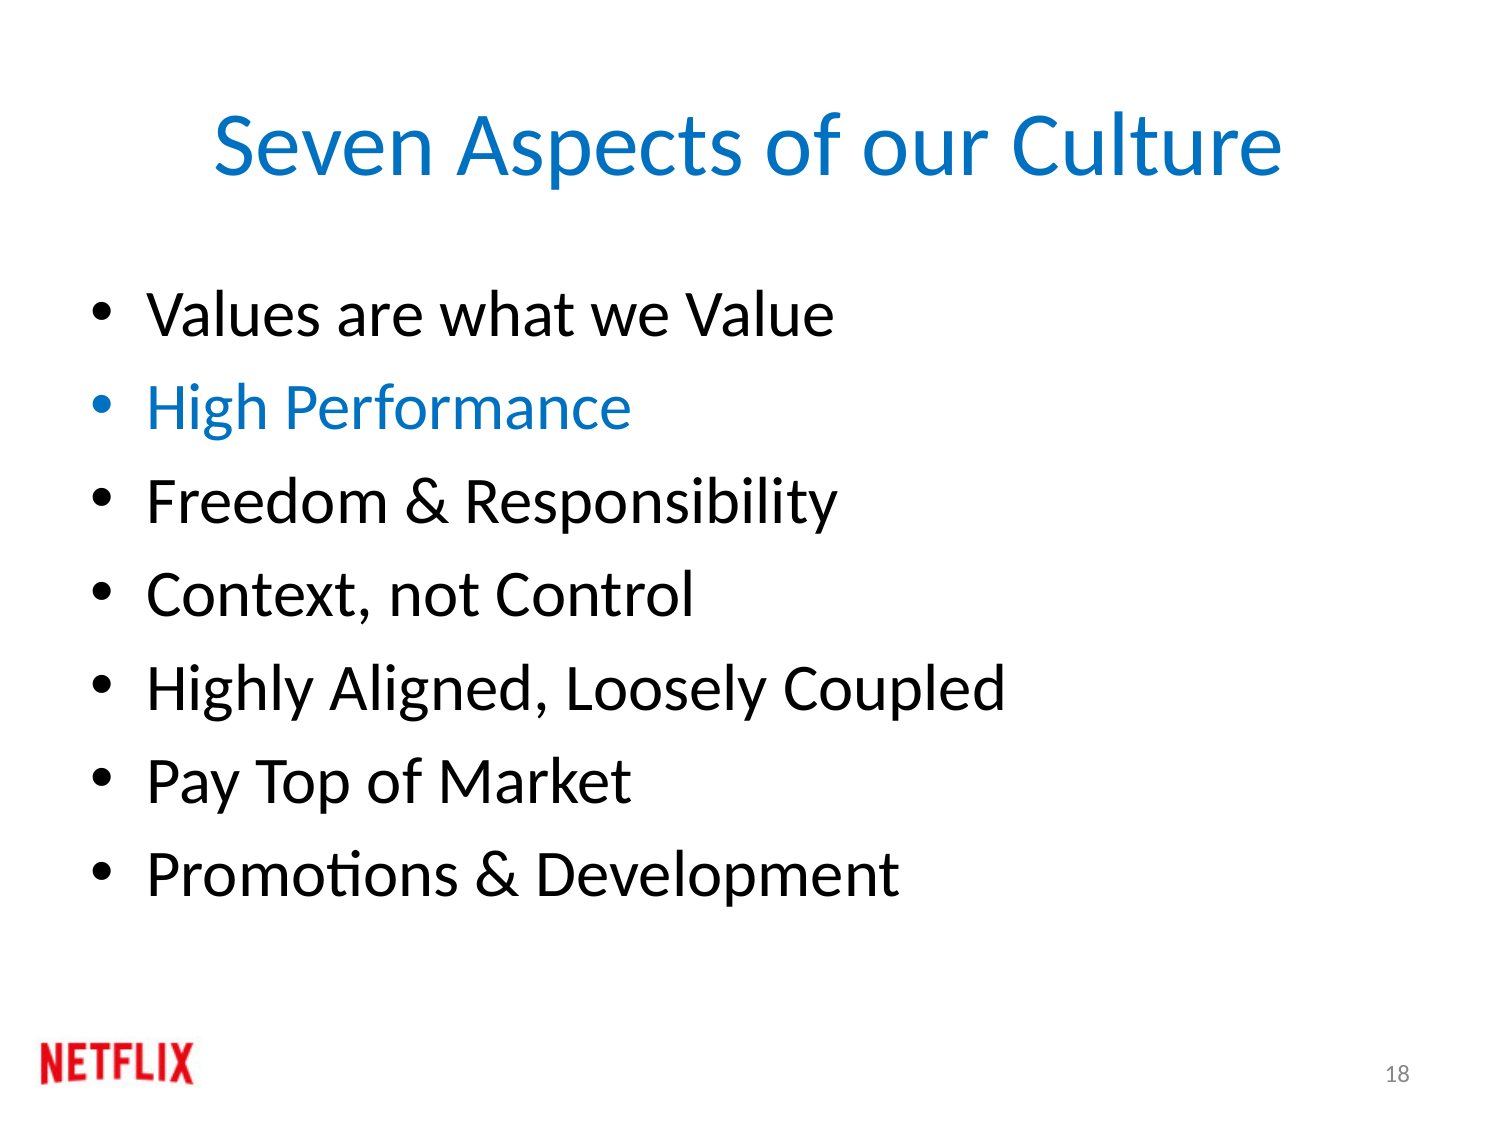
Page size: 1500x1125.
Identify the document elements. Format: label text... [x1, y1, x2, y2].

title Seven Aspects of our Culture [75, 45, 1425, 233]
slide_number ‹#› [1074, 1042, 1425, 1103]
picture [24, 1024, 211, 1104]
list Values are what we Value High Performance Freedom & Responsibility Context, not Control Highly Aligned, Loosely Coupled Pay Top of Market Promotions & Development [75, 262, 1425, 1005]
